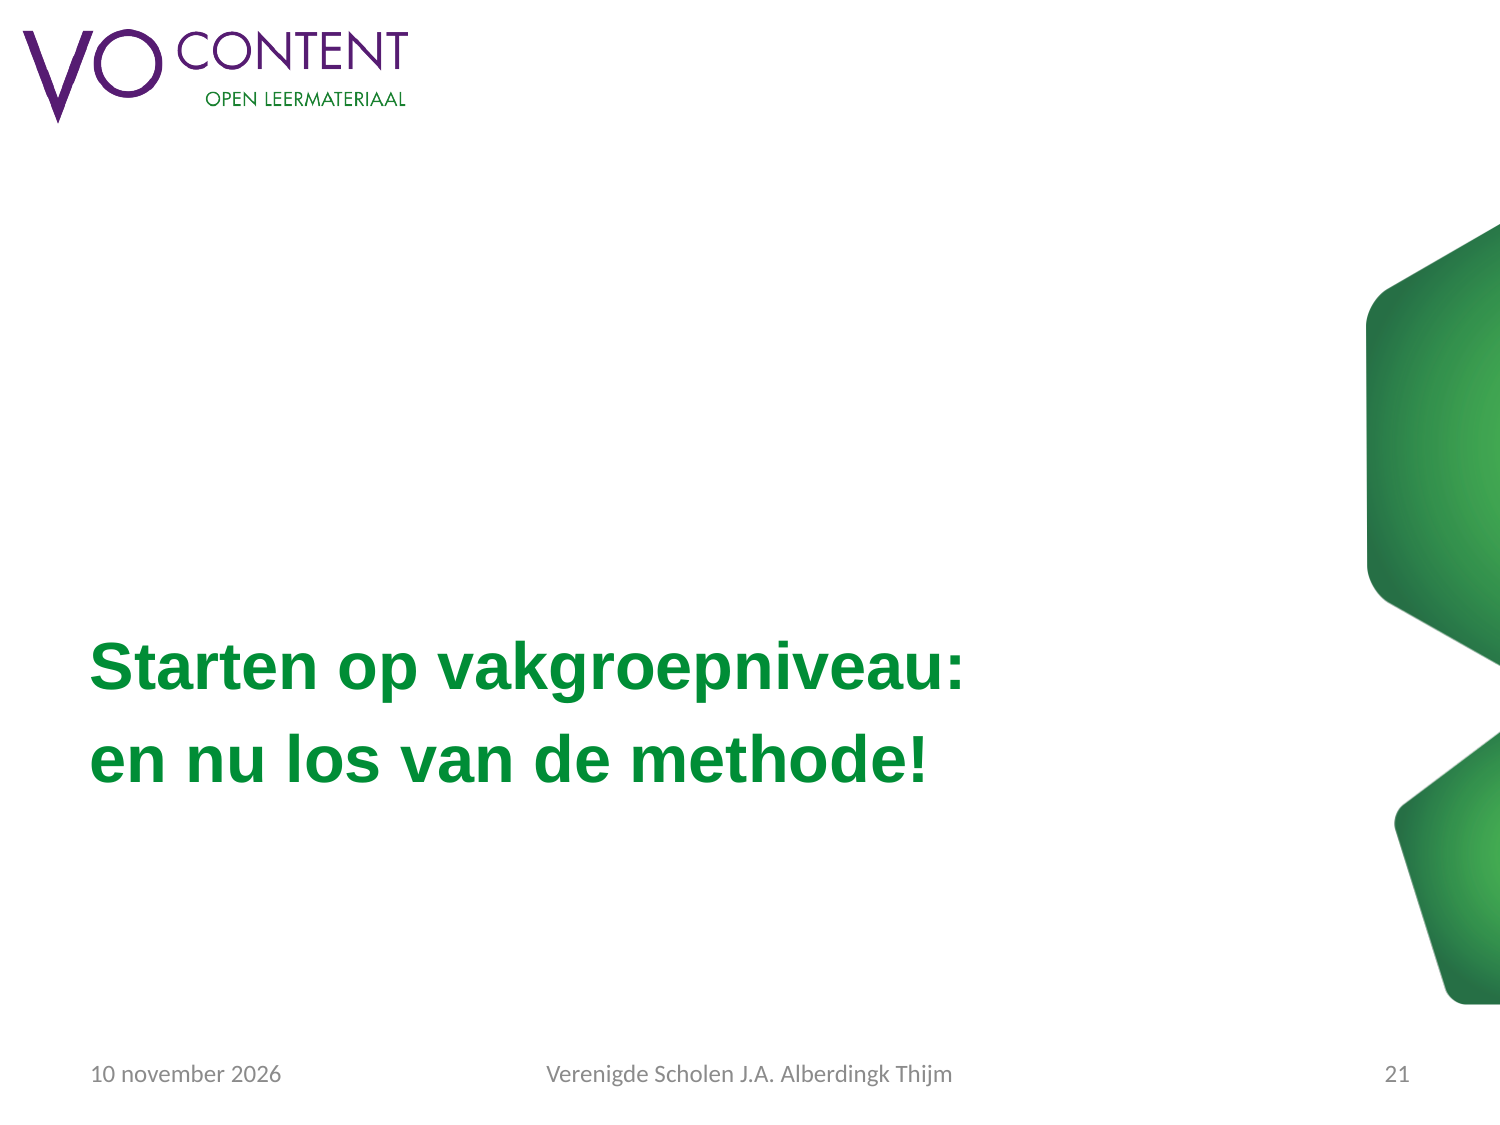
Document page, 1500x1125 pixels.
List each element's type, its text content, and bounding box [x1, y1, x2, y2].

slide_number 21 [1074, 1042, 1425, 1103]
picture [22, 29, 408, 124]
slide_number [75, 1042, 425, 1103]
picture [1366, 222, 1500, 1005]
footer Verenigde Scholen J.A. Alberdingk Thijm [512, 1042, 988, 1103]
list Starten op vakgroepniveau: en nu los van de methode! [75, 615, 1239, 947]
